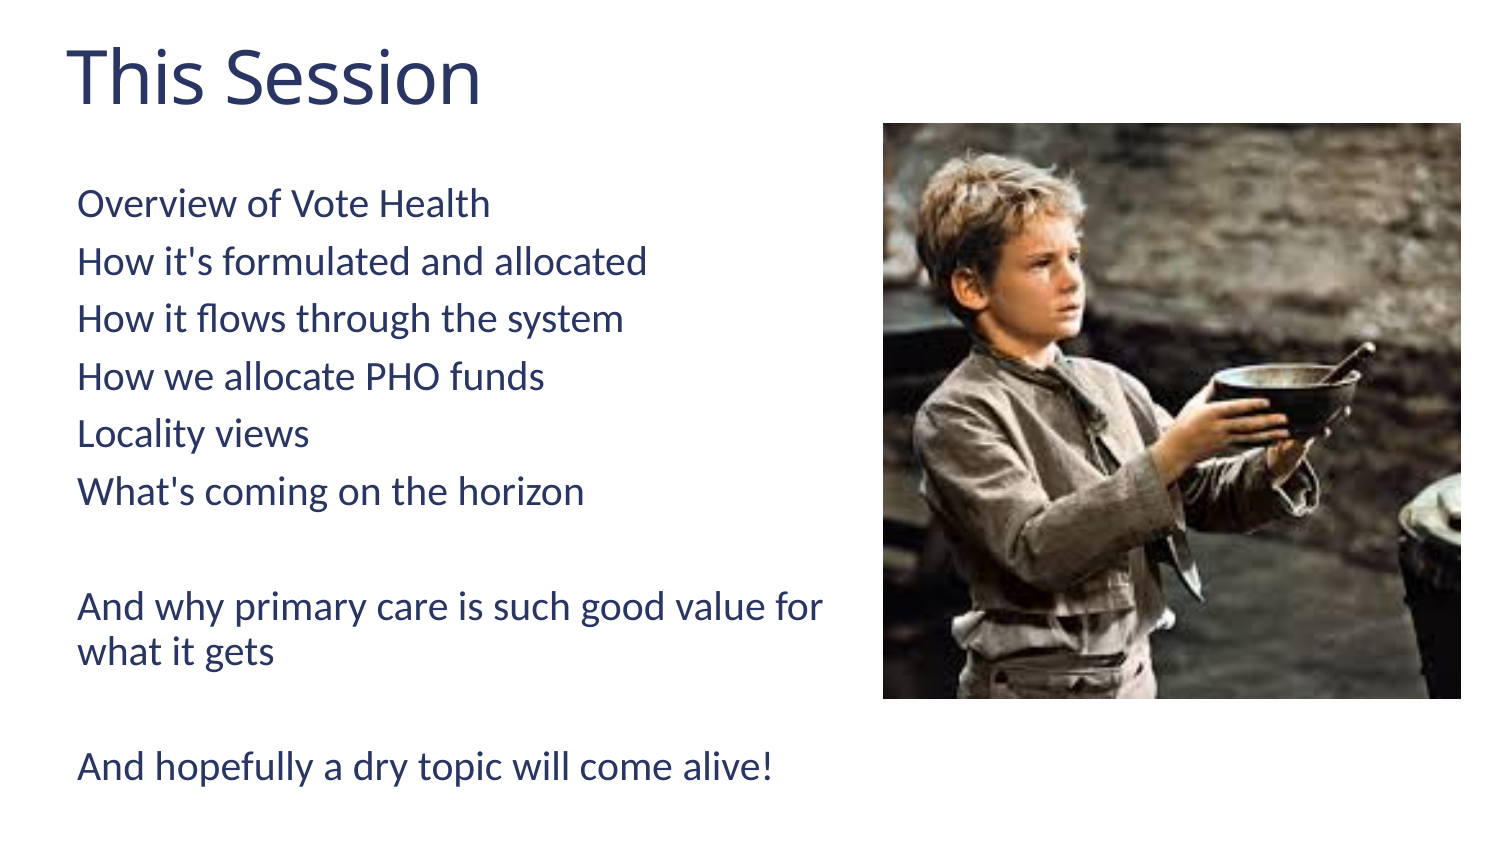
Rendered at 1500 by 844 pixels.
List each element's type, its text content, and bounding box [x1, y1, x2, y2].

title This Session [51, 43, 772, 205]
picture [883, 123, 1461, 699]
list Overview of Vote Health How it's formulated and allocated How it flows through the system How we allocate PHO funds Locality views What's coming on the horizon And why primary care is such good value for what it gets And hopefully a dry topic will come alive! [62, 174, 883, 611]
